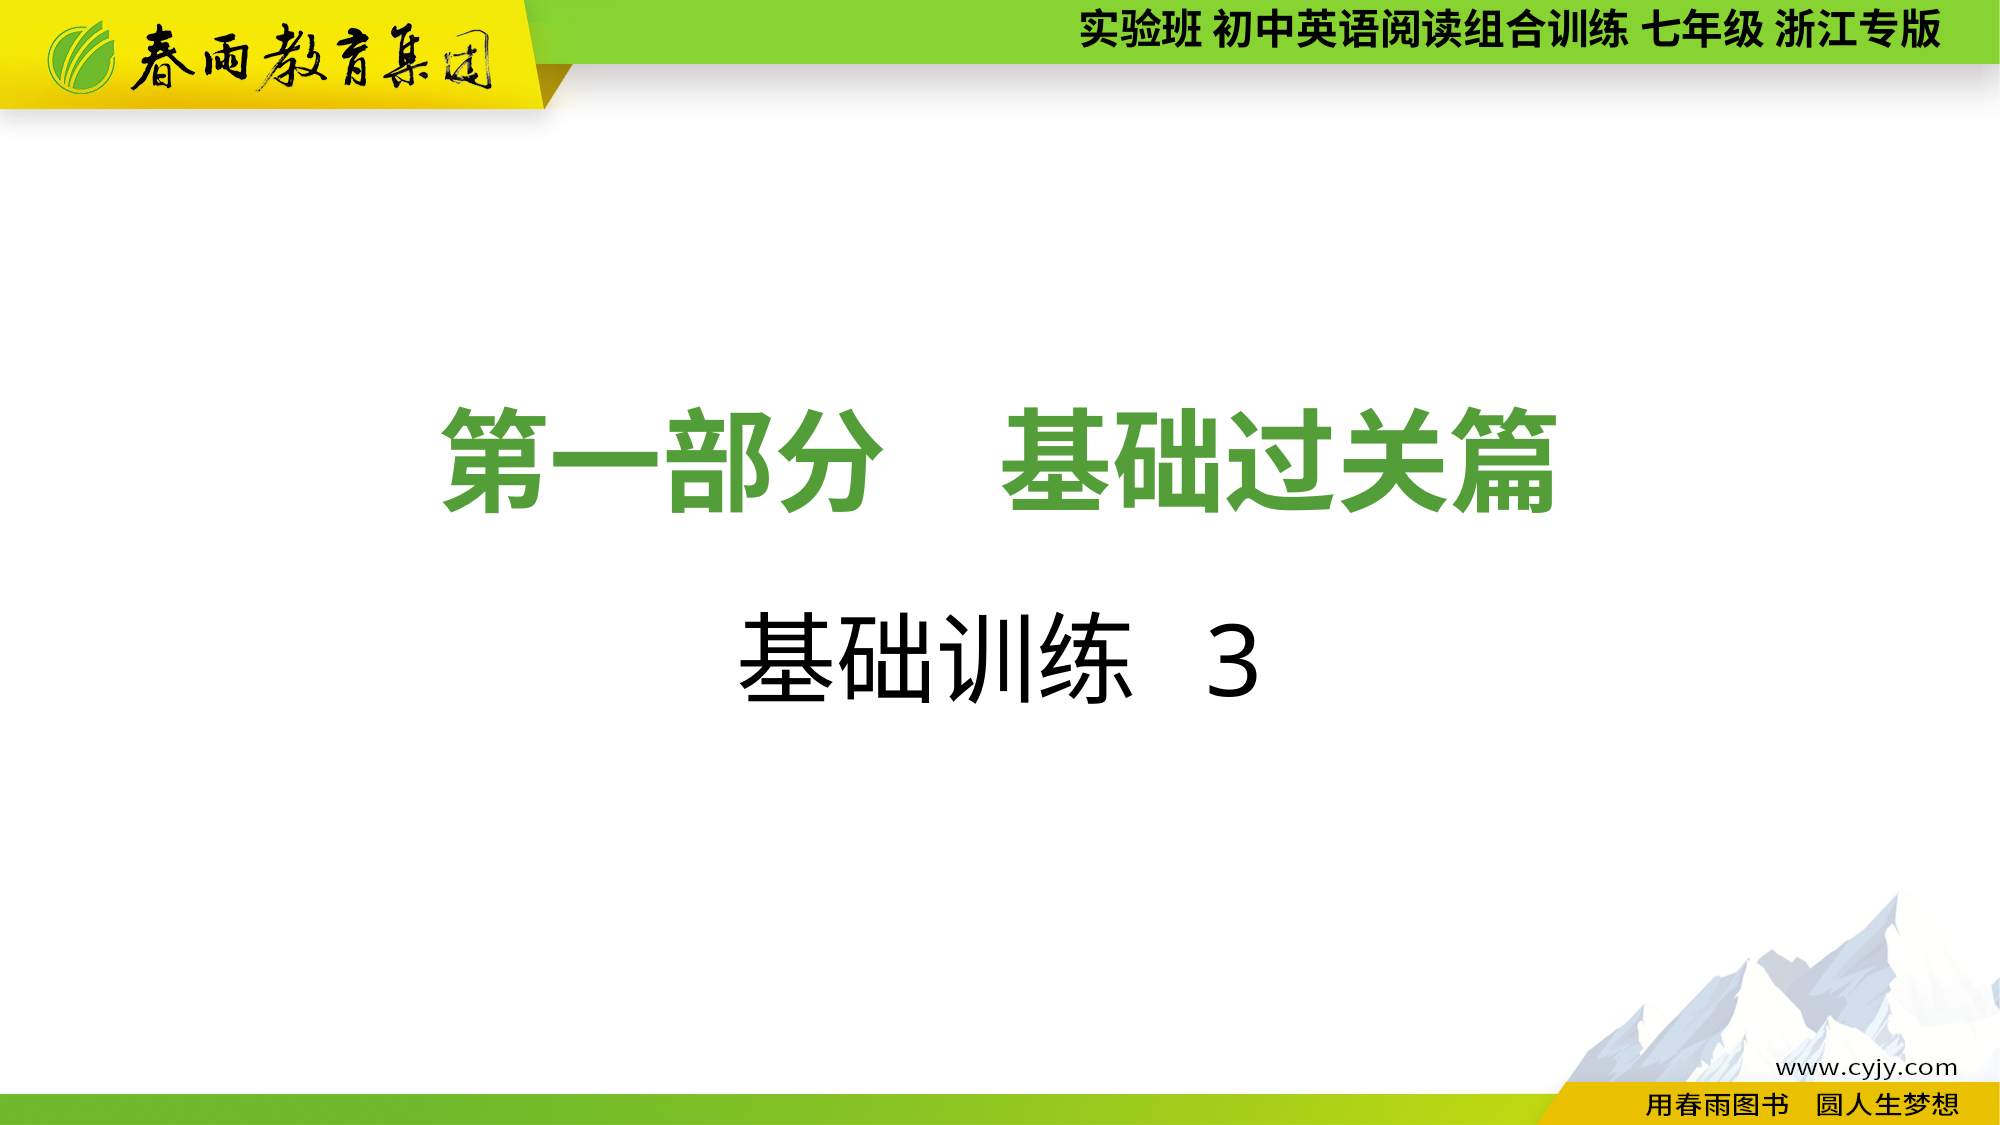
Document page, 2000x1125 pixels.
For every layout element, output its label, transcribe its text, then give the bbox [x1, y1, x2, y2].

text_box 第一部分 基础过关篇 [54, 316, 1946, 528]
text_box 基础训练 3 [54, 528, 1946, 724]
picture [0, 0, 2000, 1125]
